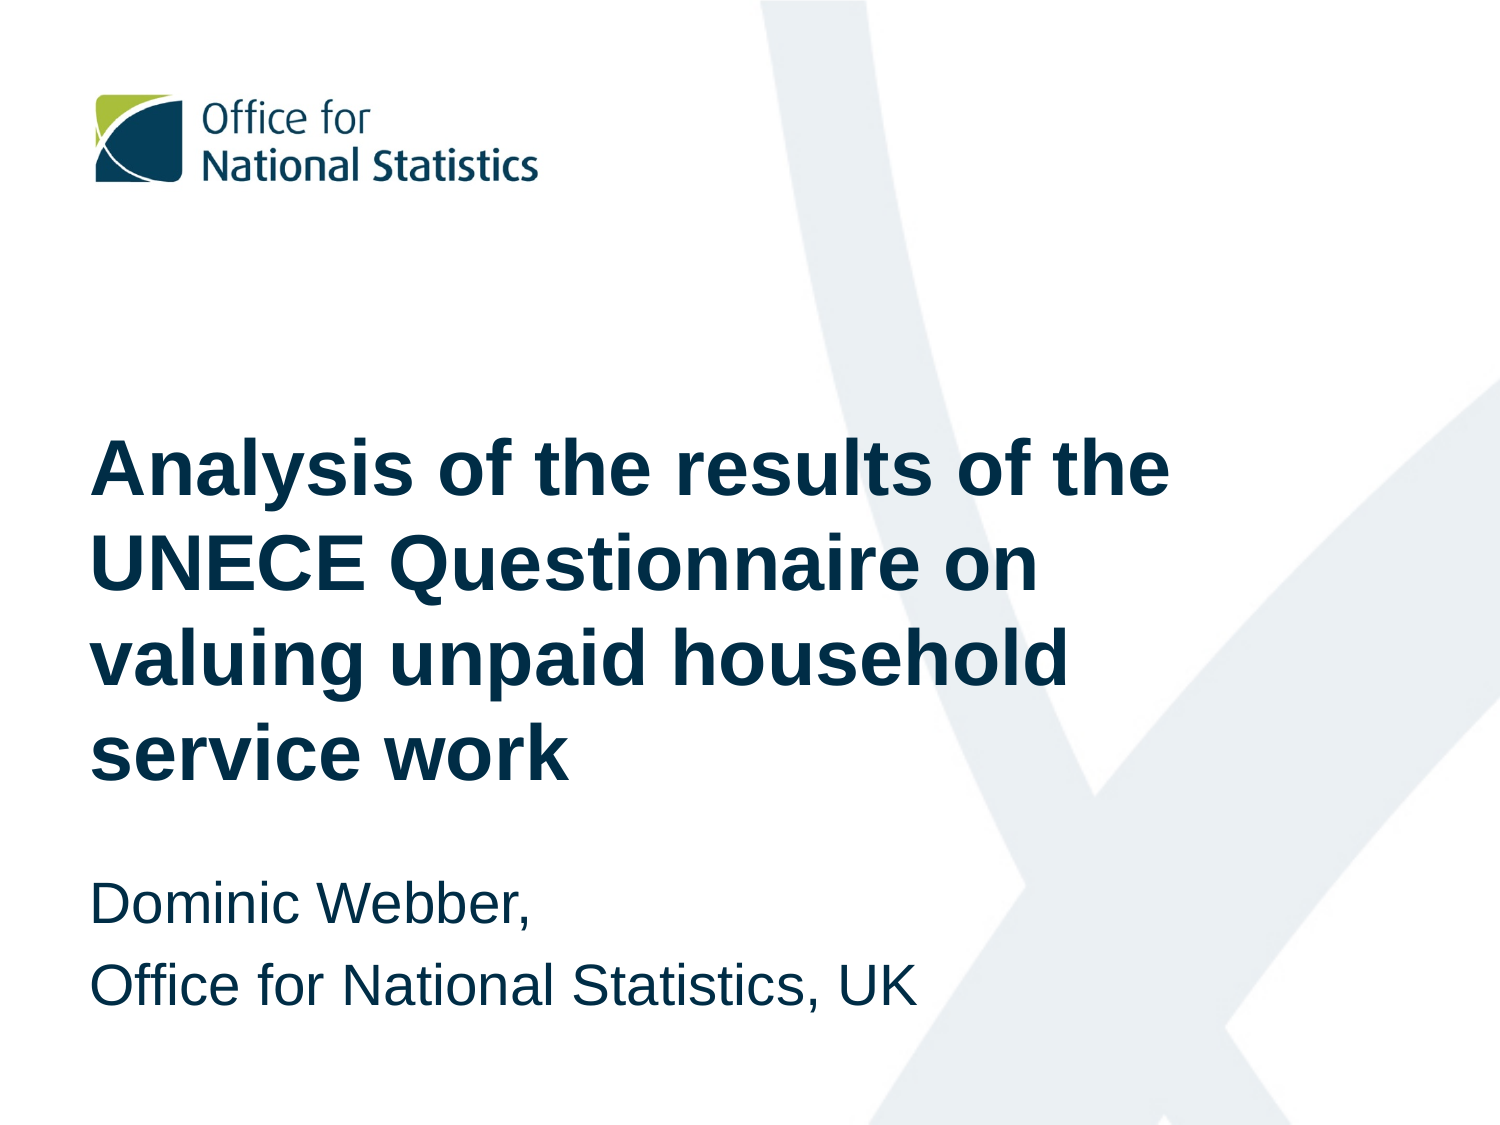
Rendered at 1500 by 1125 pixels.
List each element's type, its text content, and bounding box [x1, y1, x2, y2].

text_box Analysis of the results of the UNECE Questionnaire on valuing unpaid household service work [74, 512, 1350, 700]
text_box Dominic Webber, Office for National Statistics, UK [74, 857, 1125, 1013]
picture [0, 0, 1500, 1125]
